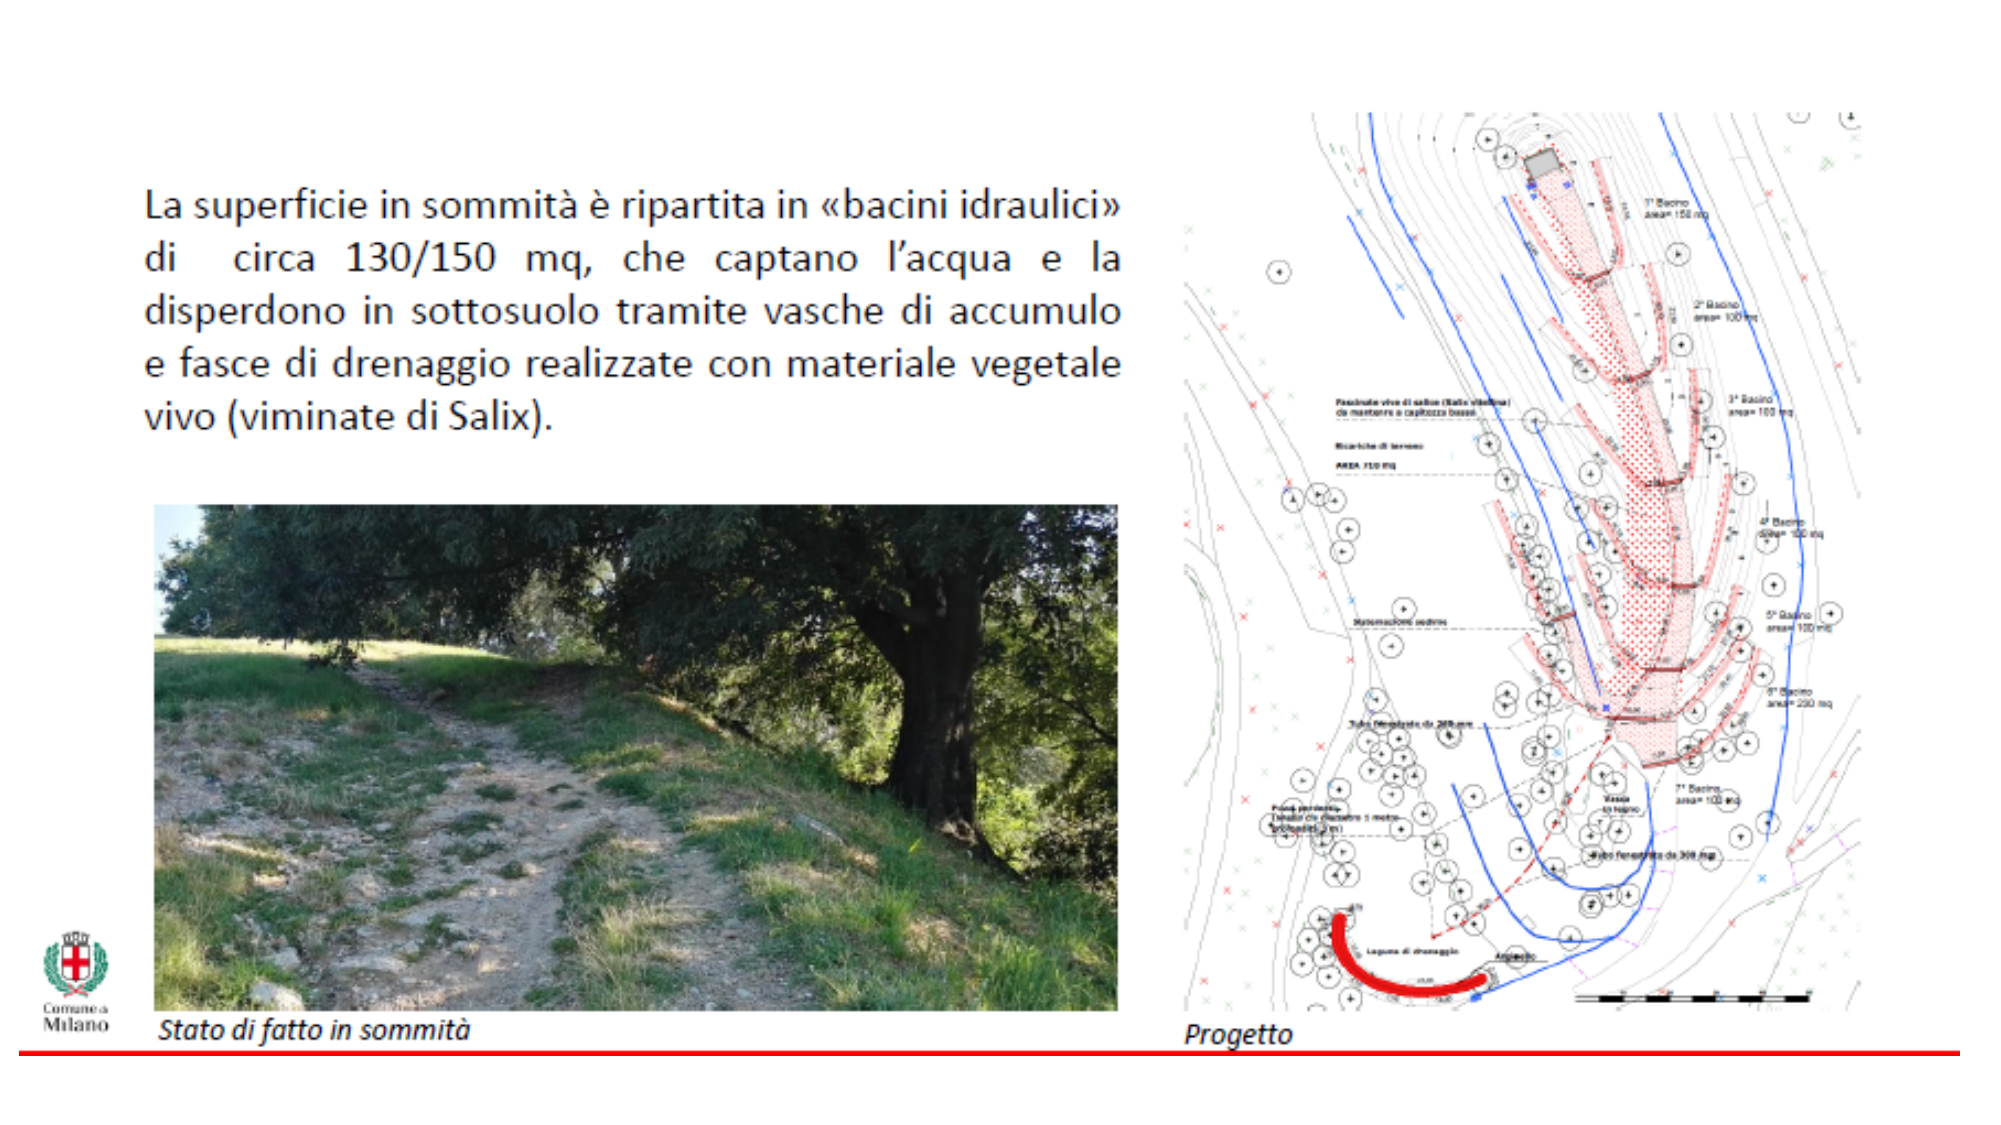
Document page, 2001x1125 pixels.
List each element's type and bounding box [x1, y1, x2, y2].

picture [18, 58, 1961, 1056]
